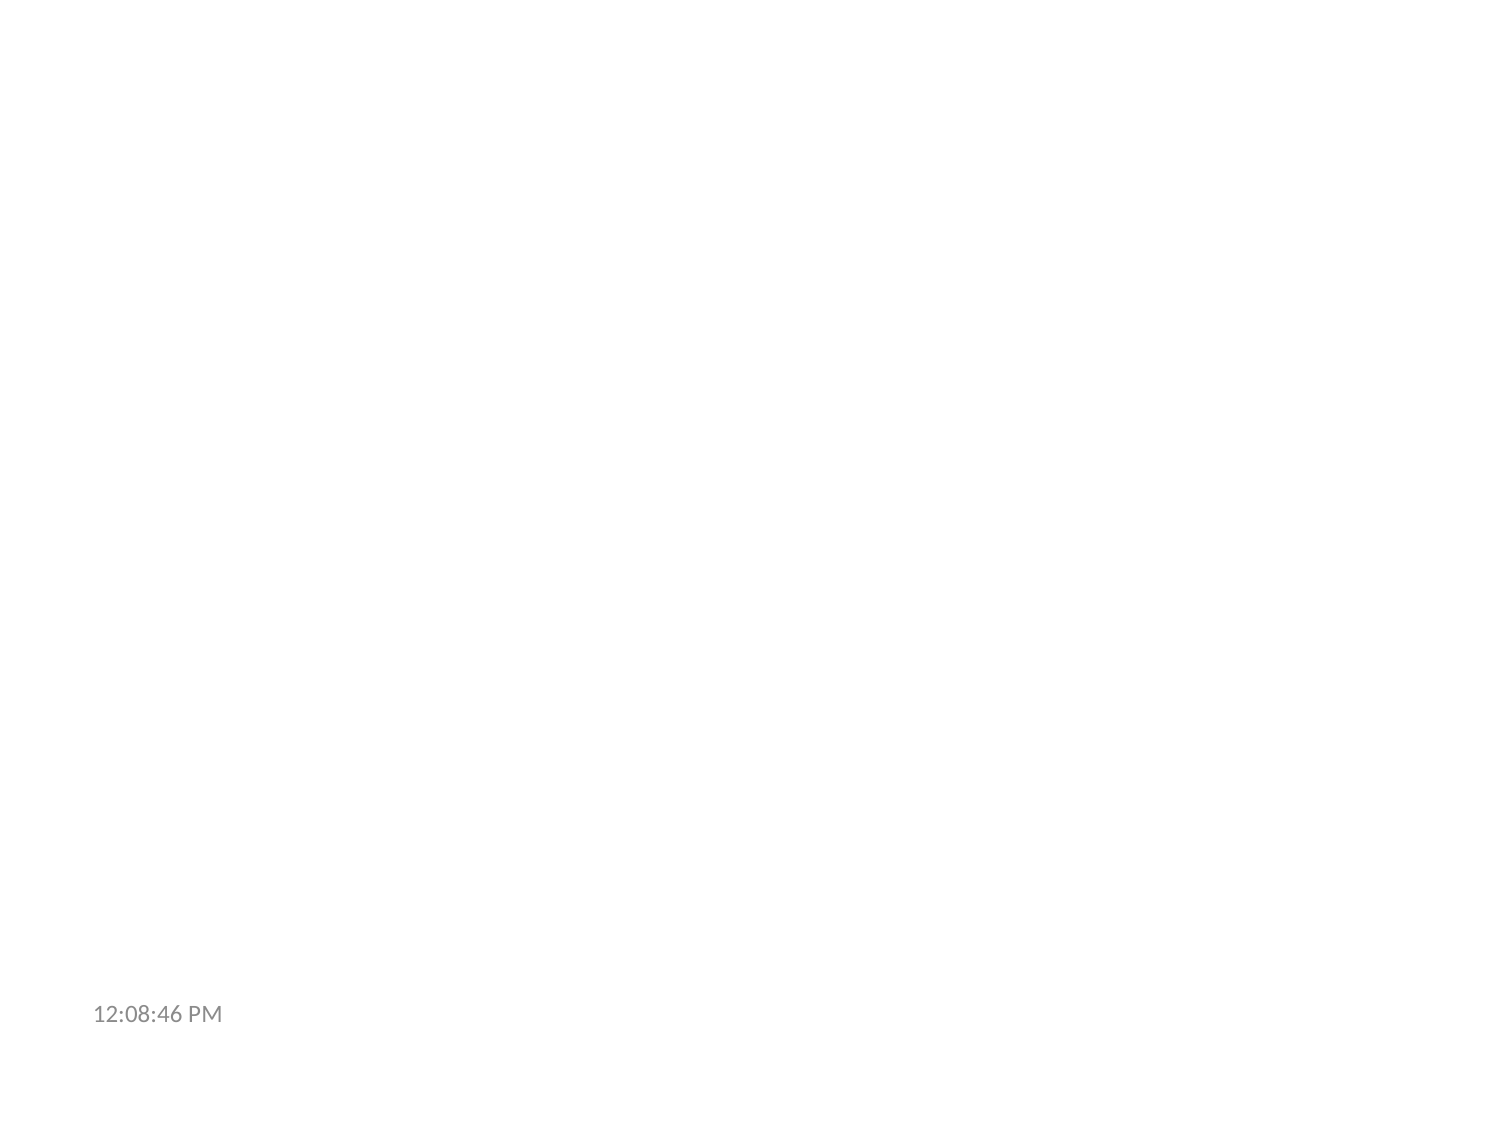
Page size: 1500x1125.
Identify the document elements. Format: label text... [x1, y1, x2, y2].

text_box 3:35:09 PM [77, 982, 428, 1043]
